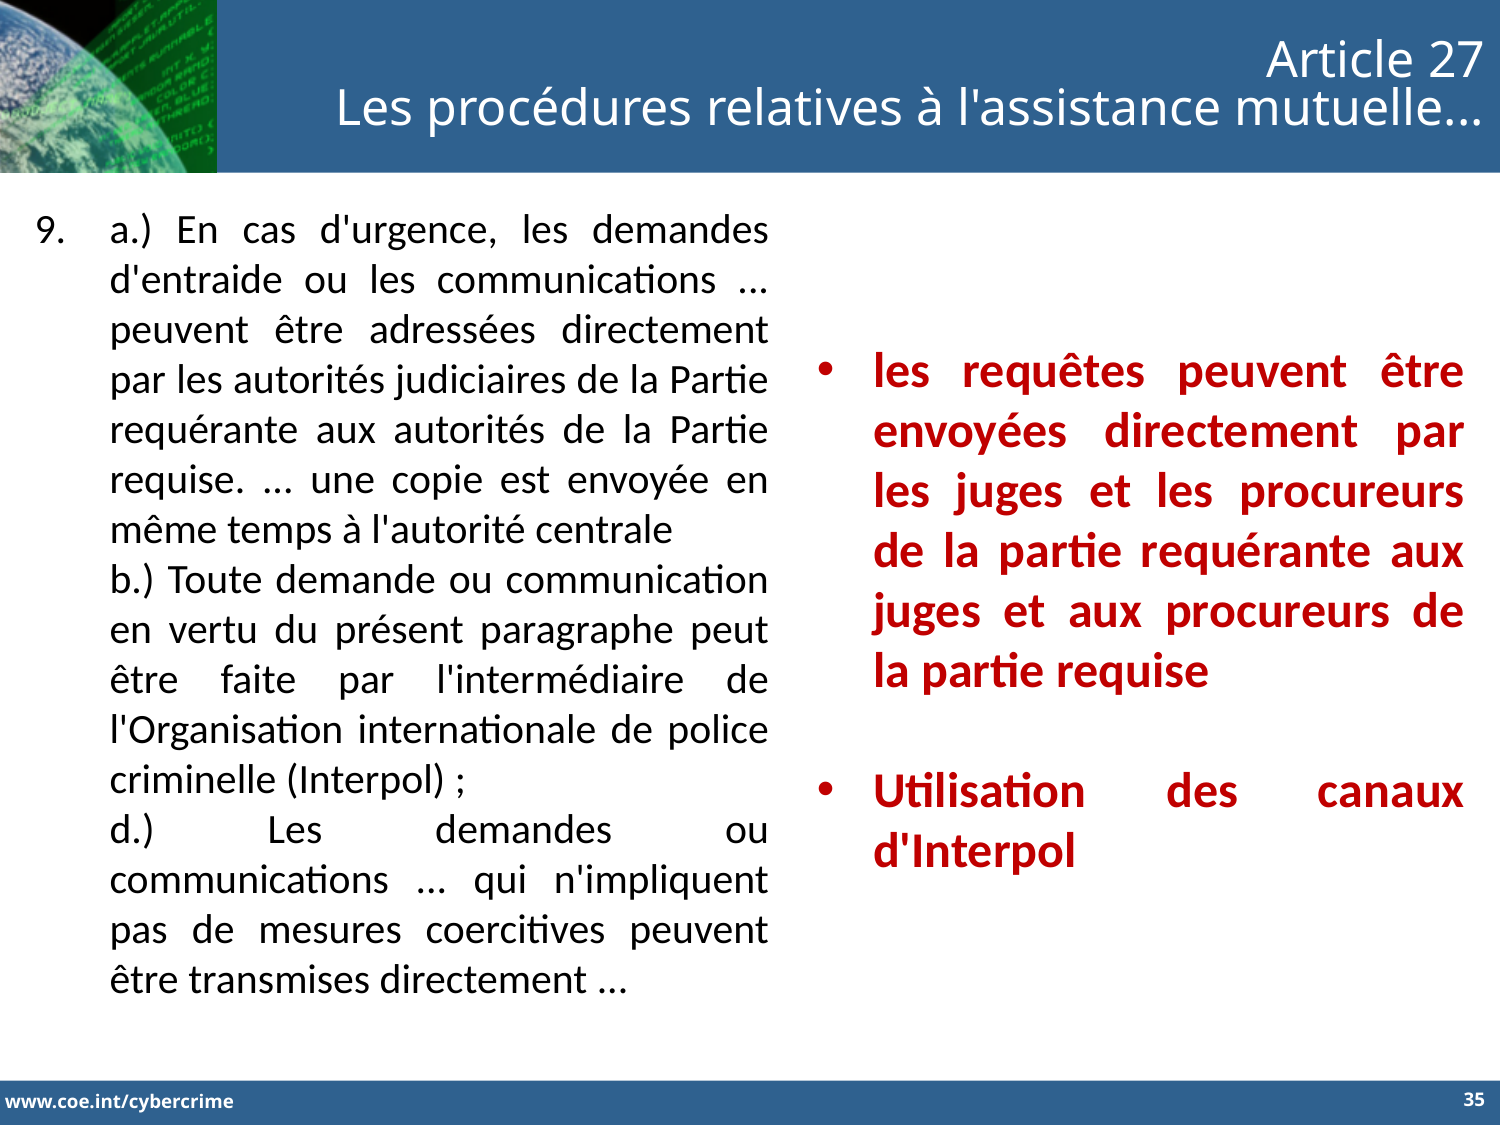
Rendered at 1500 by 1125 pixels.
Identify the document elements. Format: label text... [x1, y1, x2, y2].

text_box a.) En cas d'urgence, les demandes d'entraide ou les communications ... peuvent être adressées directement par les autorités judiciaires de la Partie requérante aux autorités de la Partie requise. ... une copie est envoyée en même temps à l'autorité centrale b.) Toute demande ou communication en vertu du présent paragraphe peut être faite par l'intermédiaire de l'Organisation internationale de police criminelle (Interpol) ; d.) Les demandes ou communications ... qui n'impliquent pas de mesures coercitives peuvent être transmises directement ... [19, 194, 785, 1010]
text_box Article 27 Les procédures relatives à l'assistance mutuelle... [274, 11, 1500, 164]
picture [0, 1, 217, 173]
text_box les requêtes peuvent être envoyées directement par les juges et les procureurs de la partie requérante aux juges et aux procureurs de la partie requise Utilisation des canaux d'Interpol [802, 330, 1480, 886]
slide_number 35 [1149, 1079, 1500, 1125]
